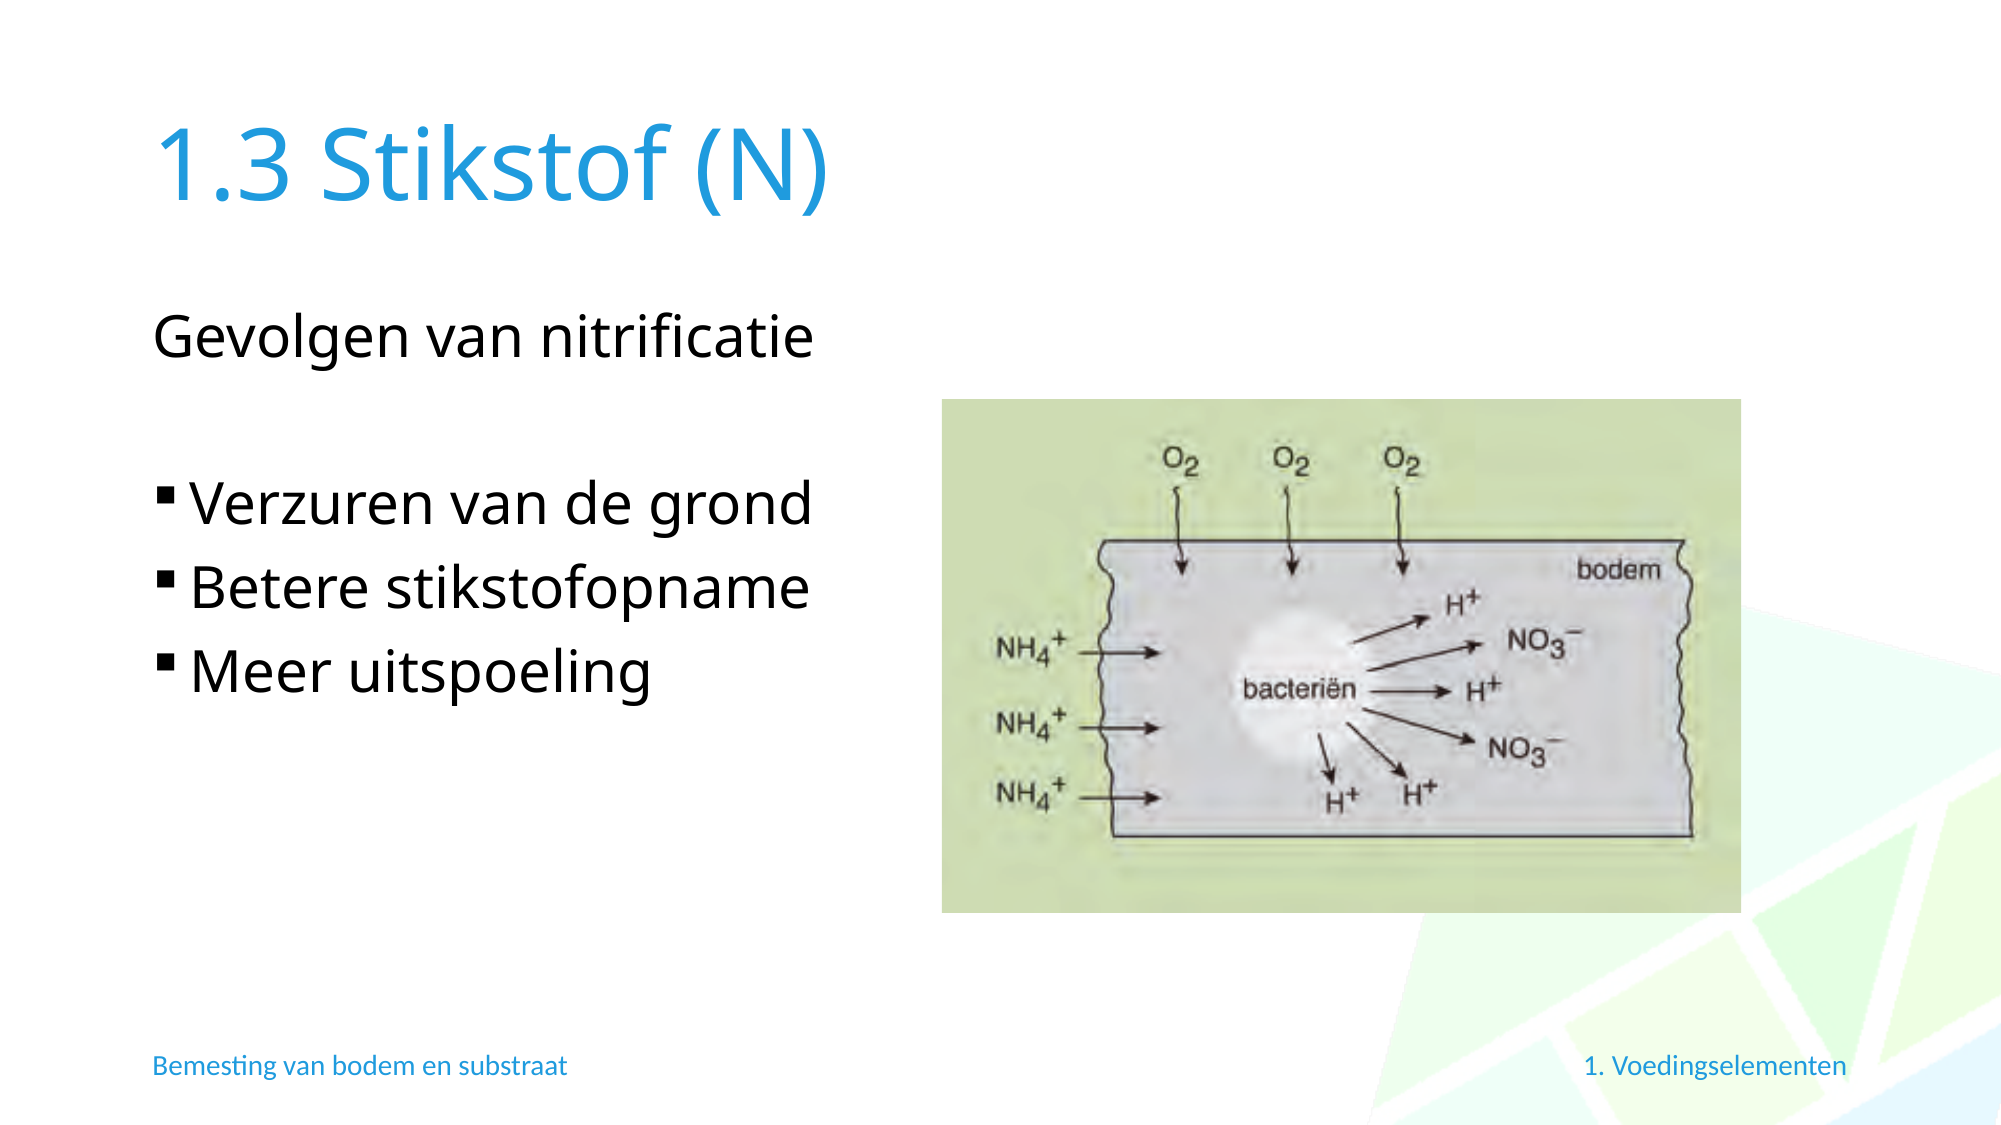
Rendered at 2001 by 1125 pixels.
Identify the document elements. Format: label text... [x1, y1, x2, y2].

picture [941, 399, 1742, 913]
list Gevolgen van nitrificatie Verzuren van de grond Betere stikstofopname Meer uitspoeling [137, 299, 1863, 1014]
list 1. Voedingselementen [1412, 1042, 1863, 1103]
title 1.3 Stikstof (N) [137, 59, 1863, 278]
list Bemesting van bodem en substraat [137, 1042, 588, 1103]
